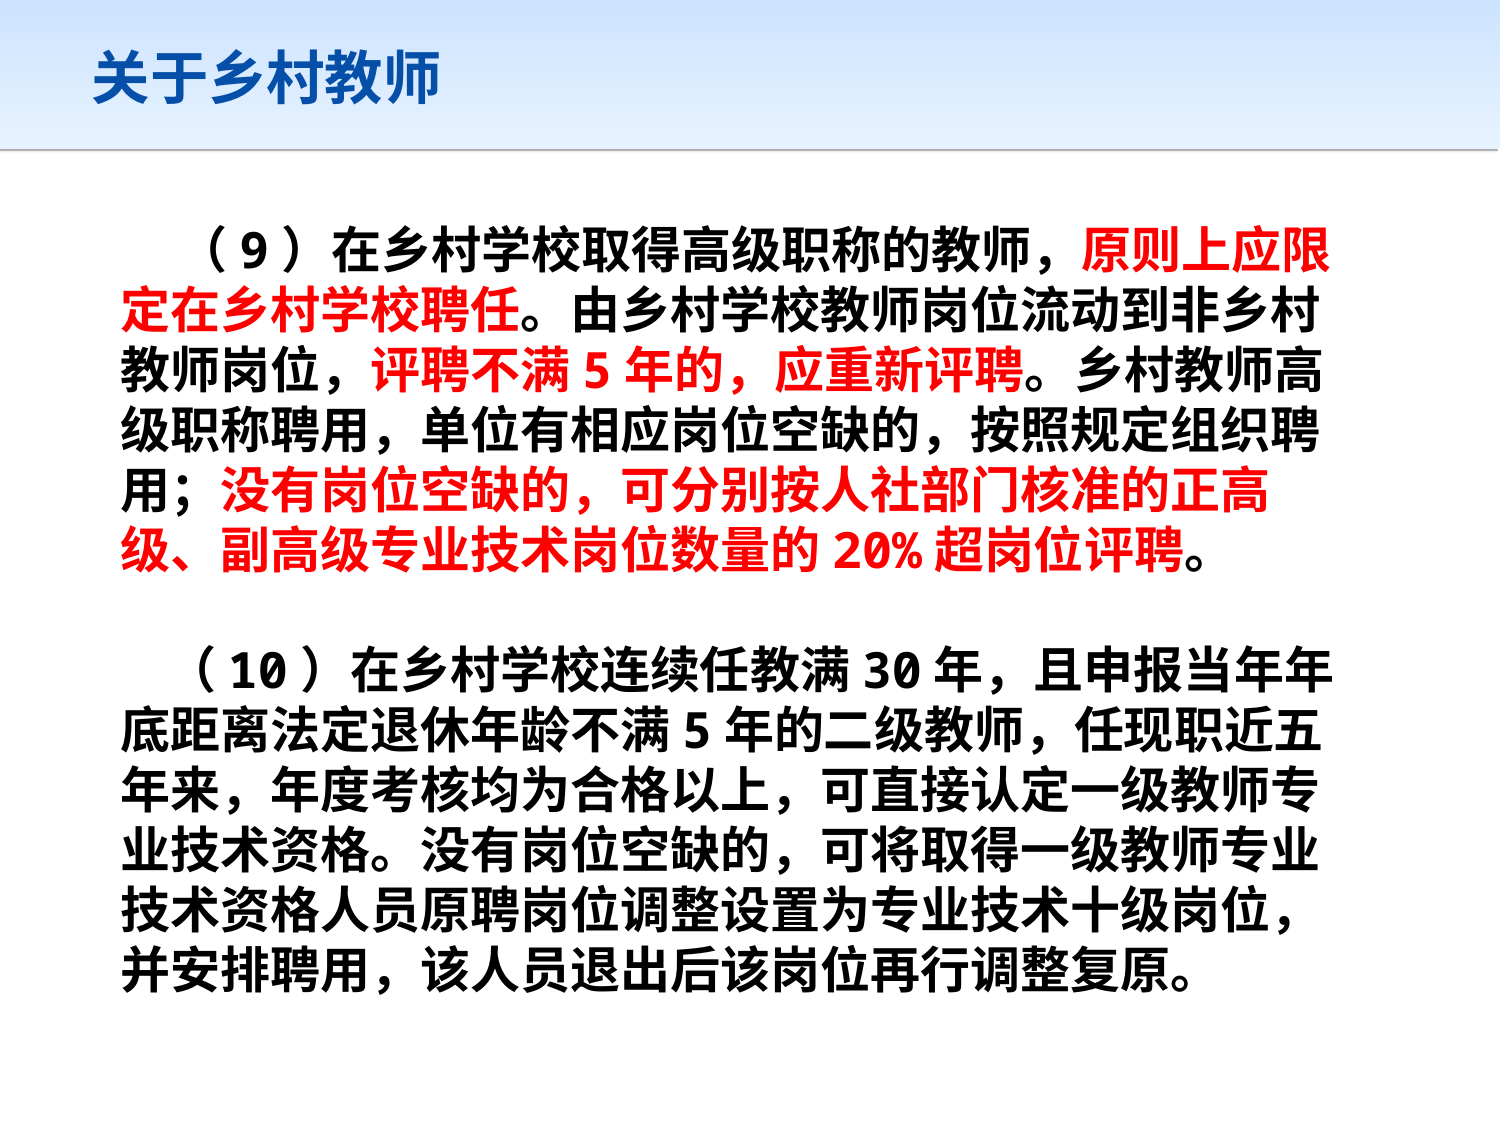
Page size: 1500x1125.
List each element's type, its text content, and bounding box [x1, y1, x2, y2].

title 关于乡村教师 [76, 23, 1424, 131]
text_box （9）在乡村学校取得高级职称的教师，原则上应限定在乡村学校聘任。由乡村学校教师岗位流动到非乡村教师岗位，评聘不满5年的，应重新评聘。乡村教师高级职称聘用，单位有相应岗位空缺的，按照规定组织聘用；没有岗位空缺的，可分别按人社部门核准的正高级、副高级专业技术岗位数量的20%超岗位评聘。 （10）在乡村学校连续任教满30年，且申报当年年底距离法定退休年龄不满5年的二级教师，任现职近五年来，年度考核均为合格以上，可直接认定一级教师专业技术资格。没有岗位空缺的，可将取得一级教师专业技术资格人员原聘岗位调整设置为专业技术十级岗位，并安排聘用，该人员退出后该岗位再行调整复原。 [105, 210, 1358, 1006]
